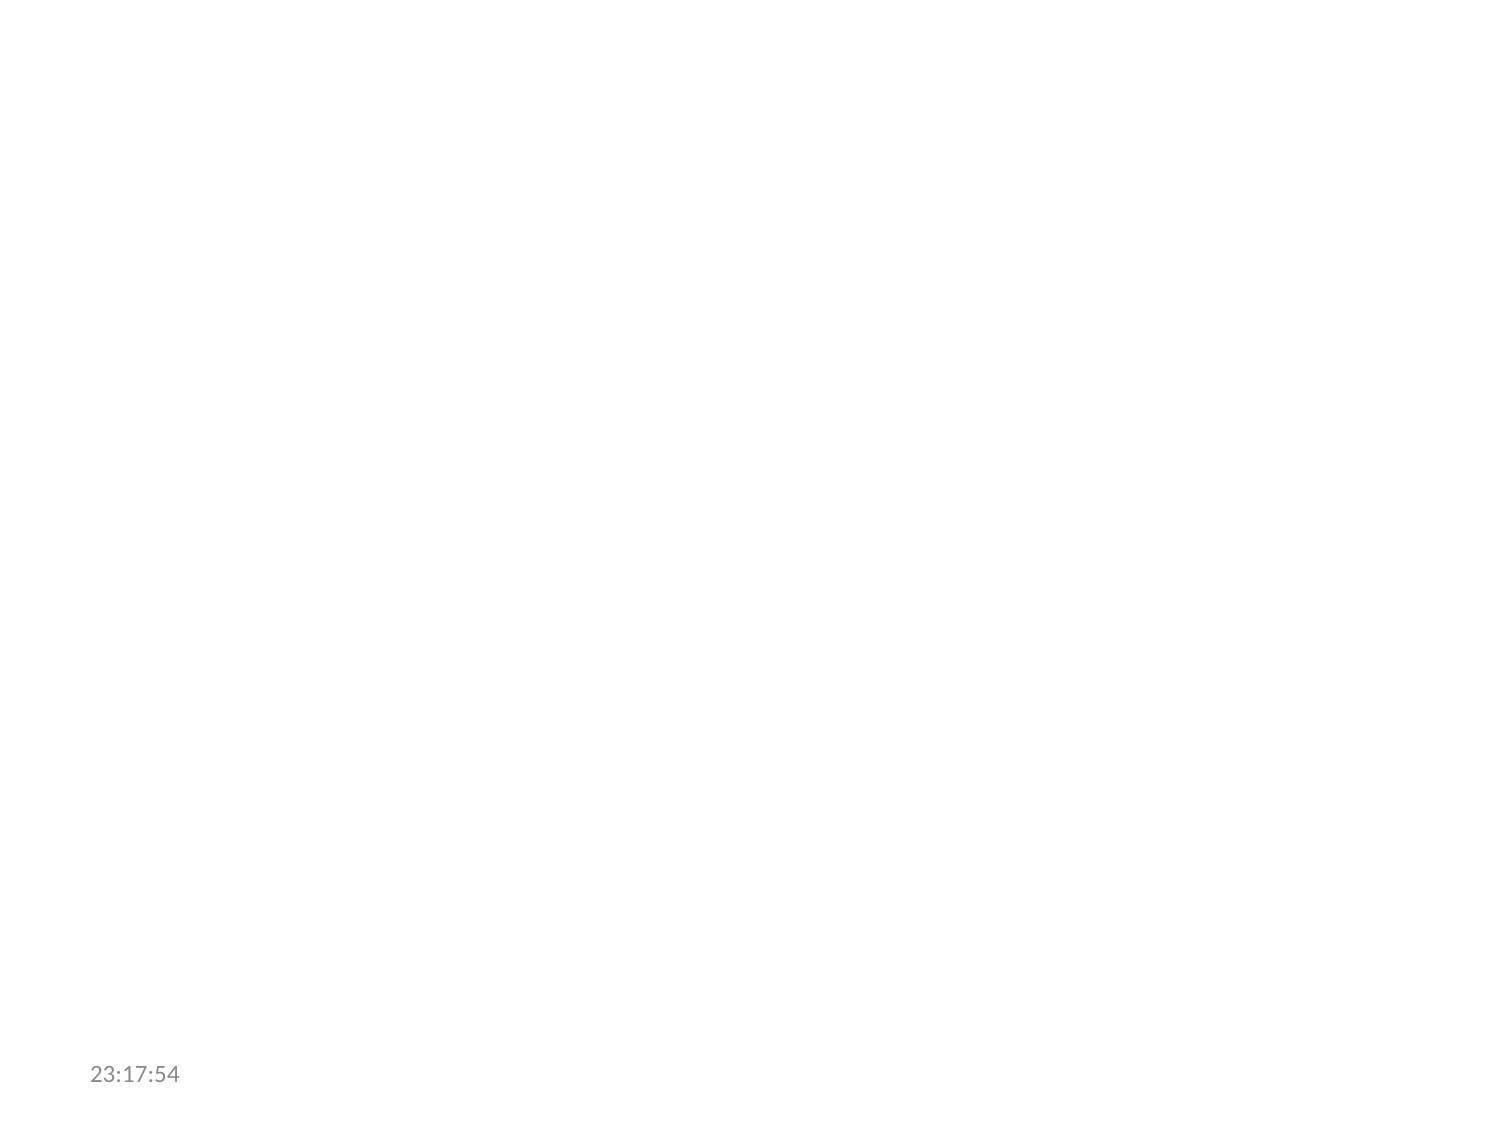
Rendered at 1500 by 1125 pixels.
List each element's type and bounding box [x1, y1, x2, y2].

slide_number [75, 1042, 425, 1103]
